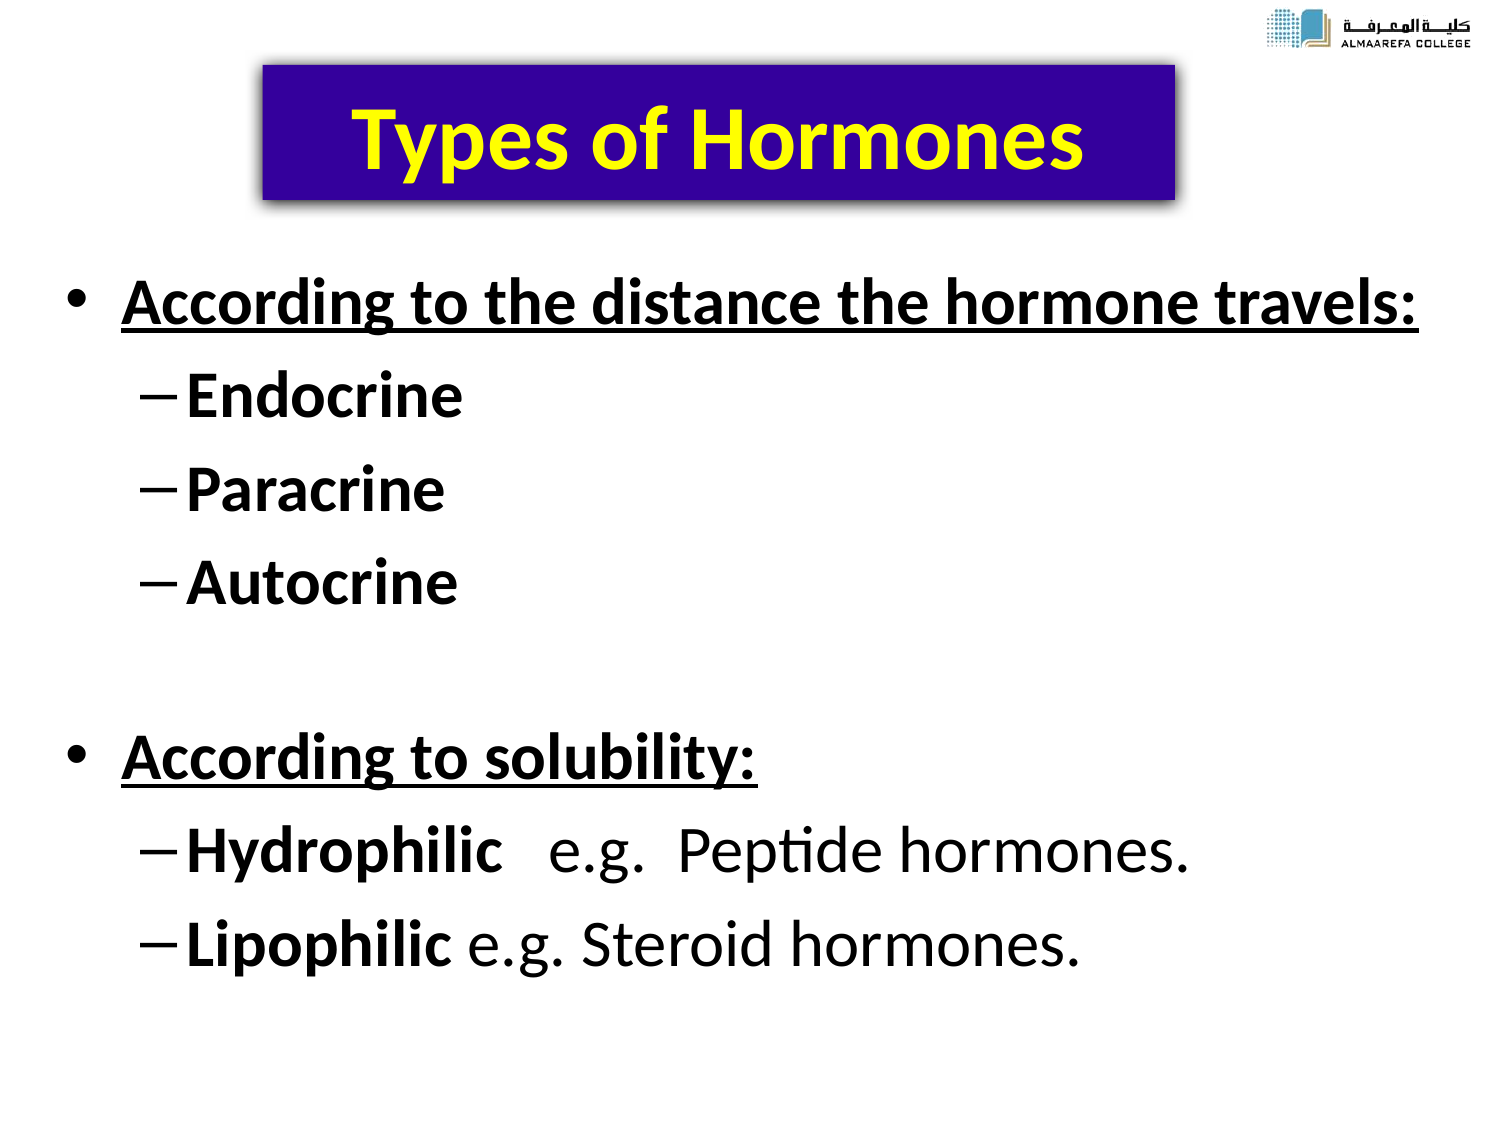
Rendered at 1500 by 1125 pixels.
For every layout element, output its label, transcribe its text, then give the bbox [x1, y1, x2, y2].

picture [1262, 0, 1475, 65]
title Types of Hormones [262, 64, 1175, 200]
list According to the distance the hormone travels: Endocrine Paracrine Autocrine According to solubility: Hydrophilic e.g. Peptide hormones. Lipophilic e.g. Steroid hormones. [50, 249, 1438, 1005]
